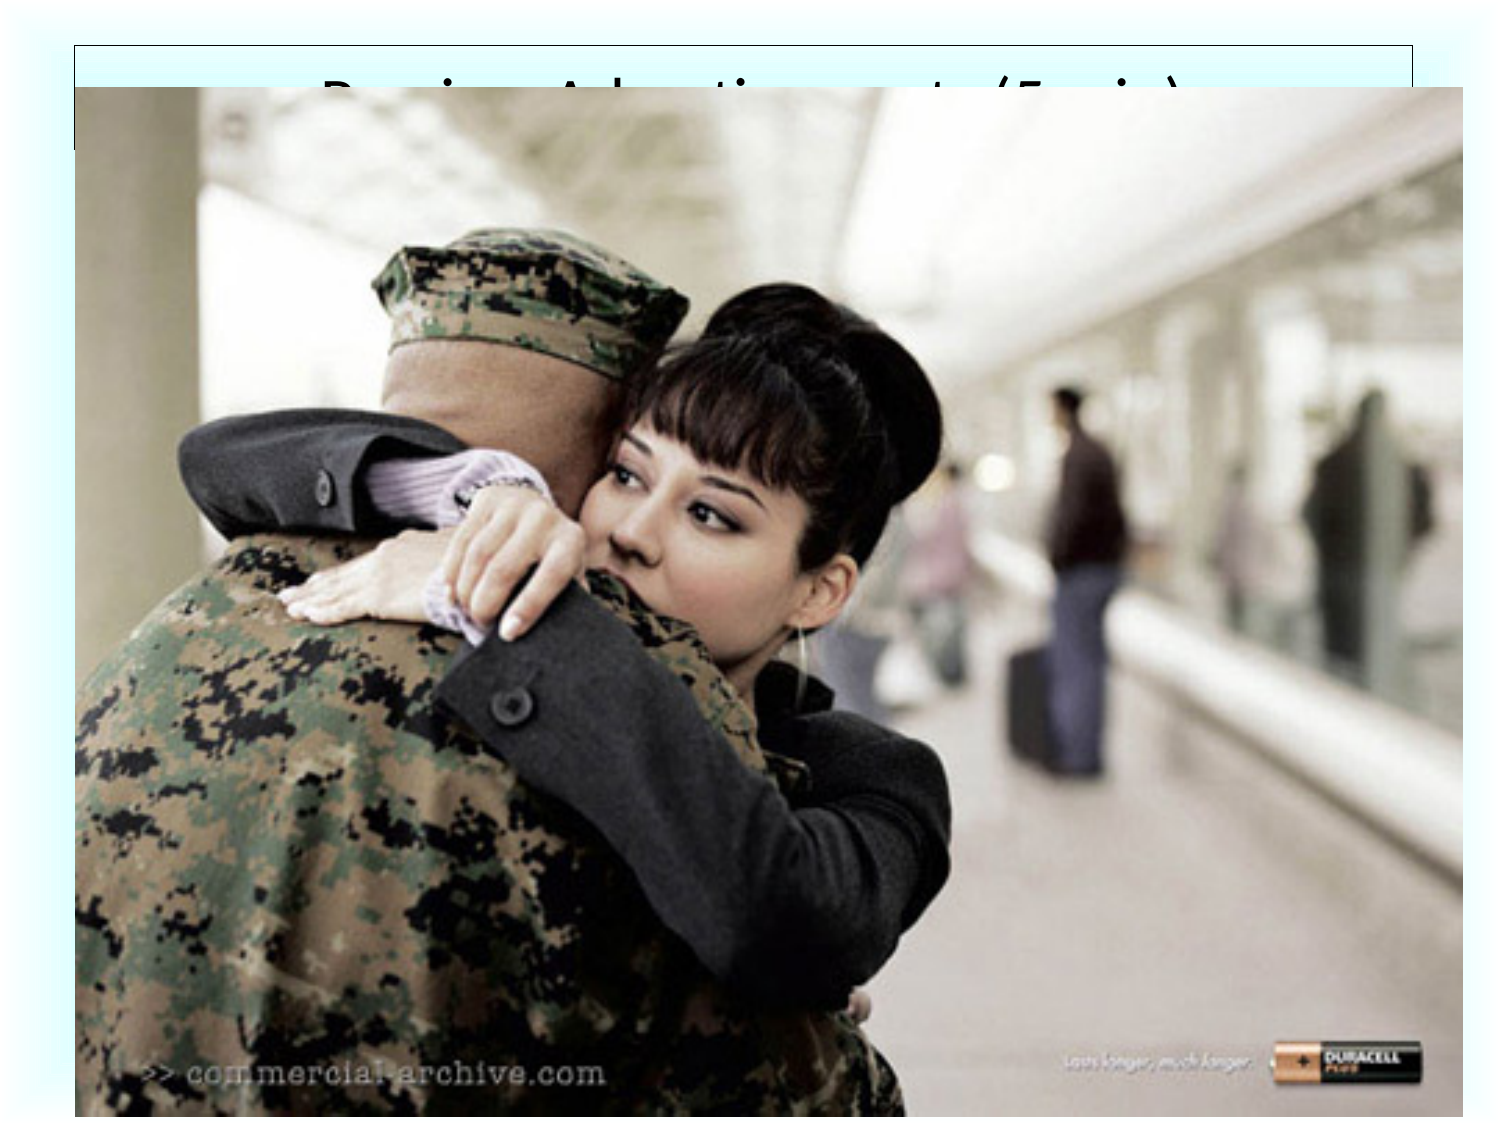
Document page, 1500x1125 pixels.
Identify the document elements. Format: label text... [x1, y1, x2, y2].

text_box Preview Advertisements (5 min) [74, 45, 1413, 86]
picture [74, 87, 1463, 1118]
